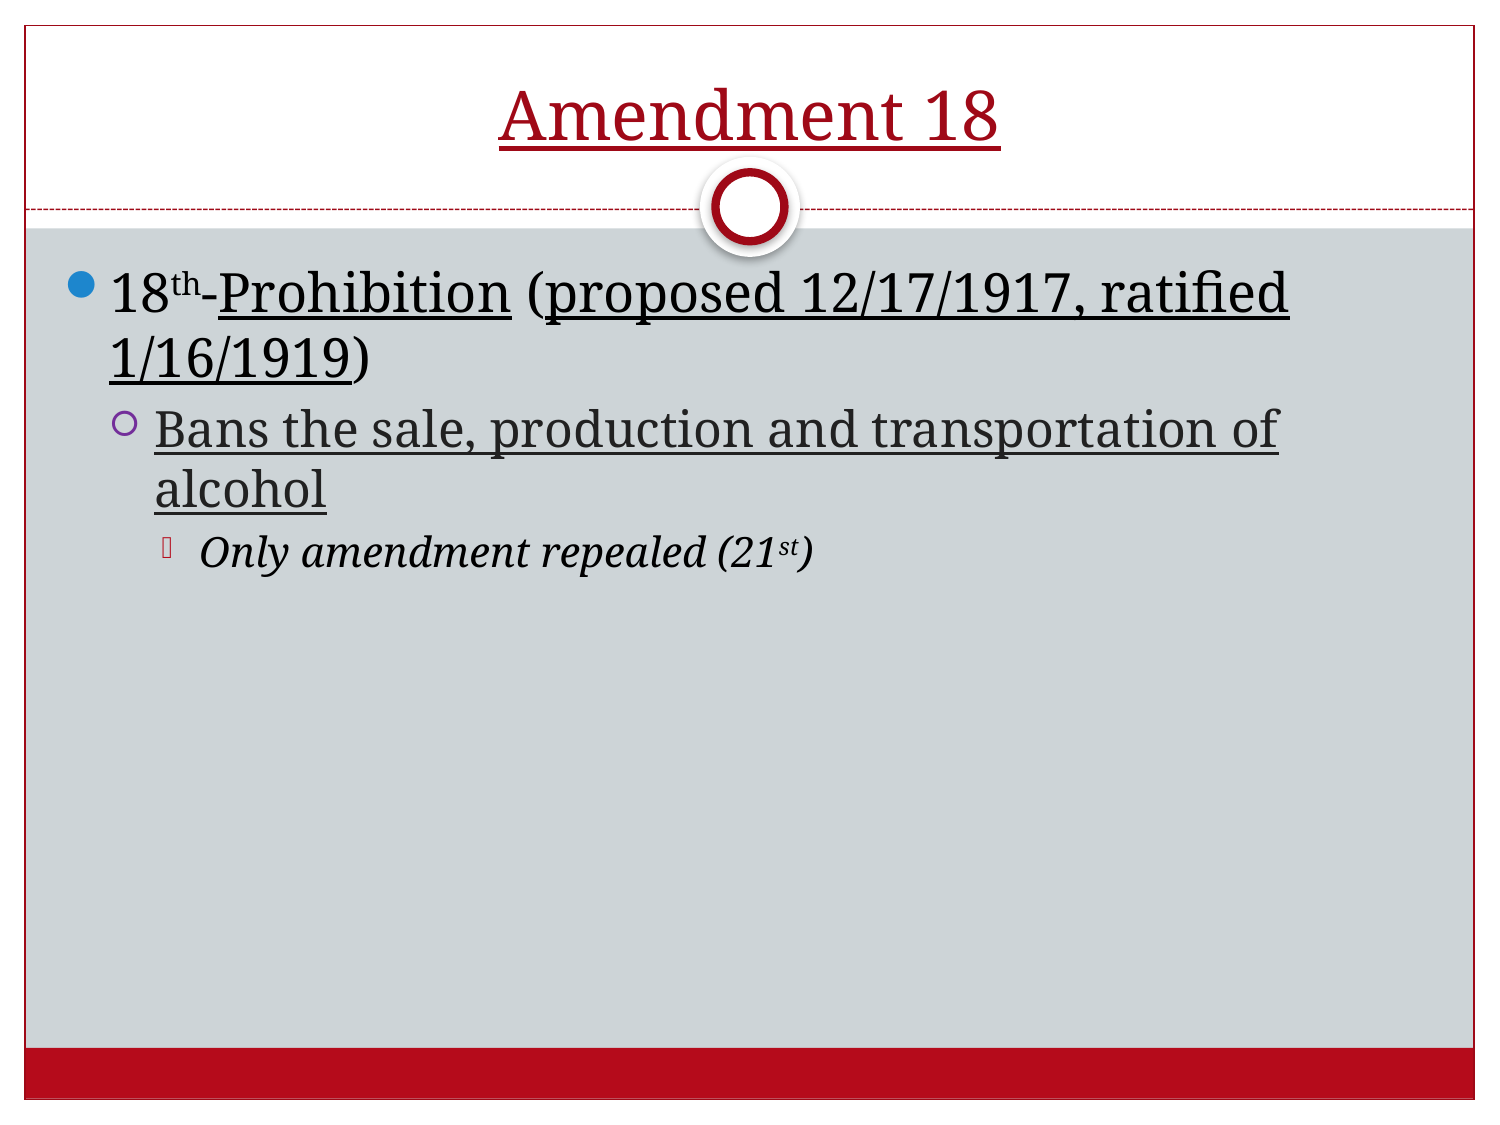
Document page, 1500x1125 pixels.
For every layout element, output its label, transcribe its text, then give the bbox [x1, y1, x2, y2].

list 18th-Prohibition (proposed 12/17/1917, ratified 1/16/1919) Bans the sale, production and transportation of alcohol Only amendment repealed (21st) [49, 250, 1445, 1001]
title Amendment 18 [49, 37, 1450, 162]
